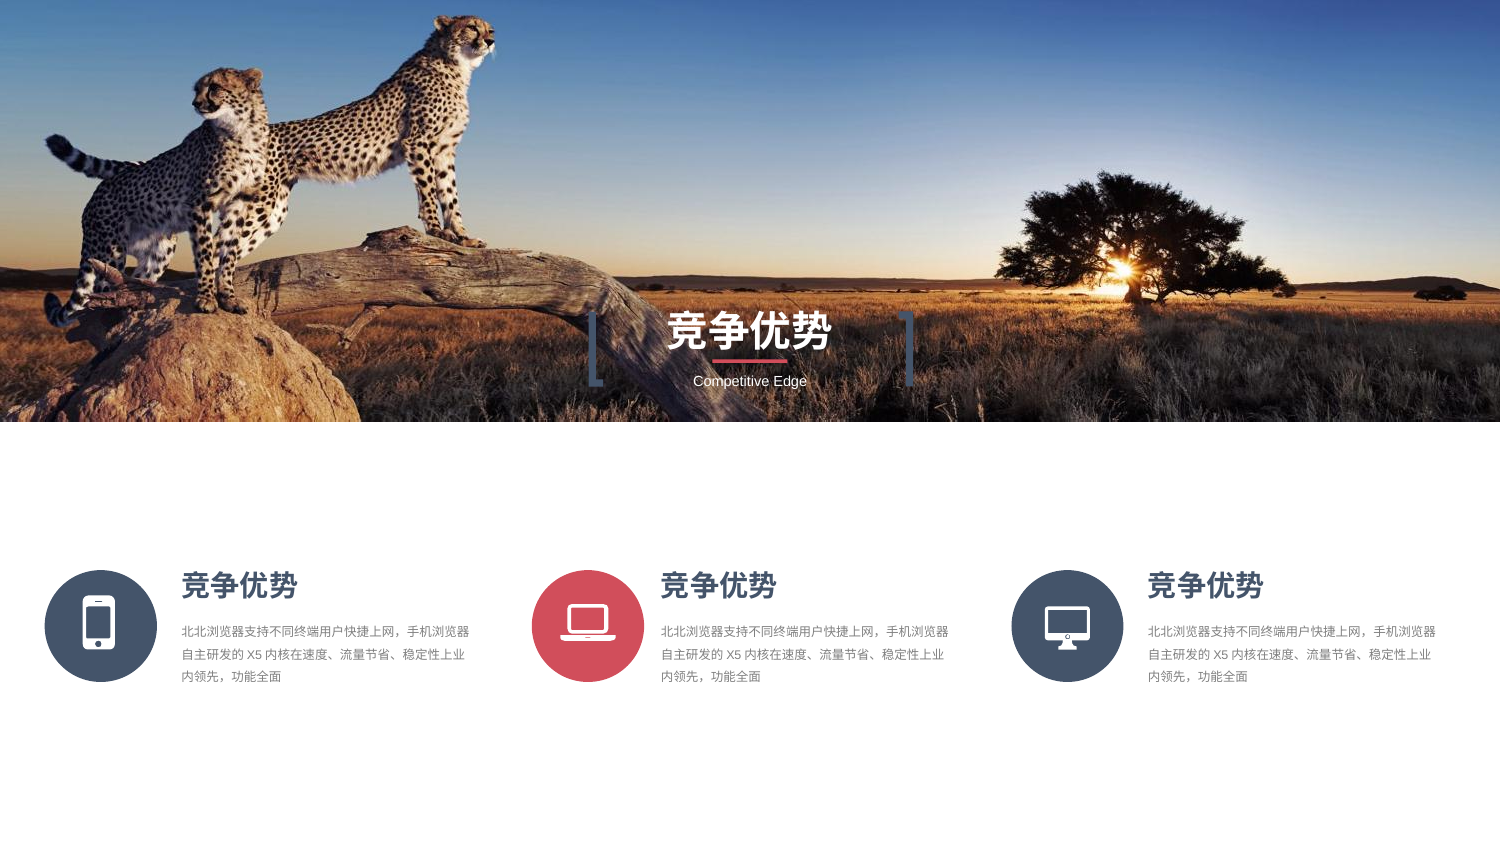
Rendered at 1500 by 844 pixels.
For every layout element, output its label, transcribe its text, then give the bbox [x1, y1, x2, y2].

text_box 竞争优势 [575, 297, 925, 355]
text_box [531, 570, 645, 682]
text_box 竞争优势 [646, 559, 879, 609]
text_box [1011, 570, 1124, 682]
text_box [44, 570, 157, 682]
text_box 北北浏览器支持不同终端用户快捷上网，手机浏览器自主研发的X5内核在速度、流量节省、稳定性上业内领先，功能全面 [1133, 609, 1456, 692]
text_box 北北浏览器支持不同终端用户快捷上网，手机浏览器自主研发的X5内核在速度、流量节省、稳定性上业内领先，功能全面 [646, 609, 969, 692]
text_box [560, 635, 616, 641]
text_box 北北浏览器支持不同终端用户快捷上网，手机浏览器自主研发的X5内核在速度、流量节省、稳定性上业内领先，功能全面 [166, 609, 490, 692]
text_box 竞争优势 [166, 559, 400, 609]
text_box 竞争优势 [1133, 559, 1366, 609]
text_box [0, 0, 1500, 422]
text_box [588, 311, 914, 387]
text_box Competitive Edge [575, 355, 925, 397]
text_box [567, 604, 609, 634]
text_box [1044, 606, 1091, 650]
text_box [82, 595, 115, 650]
